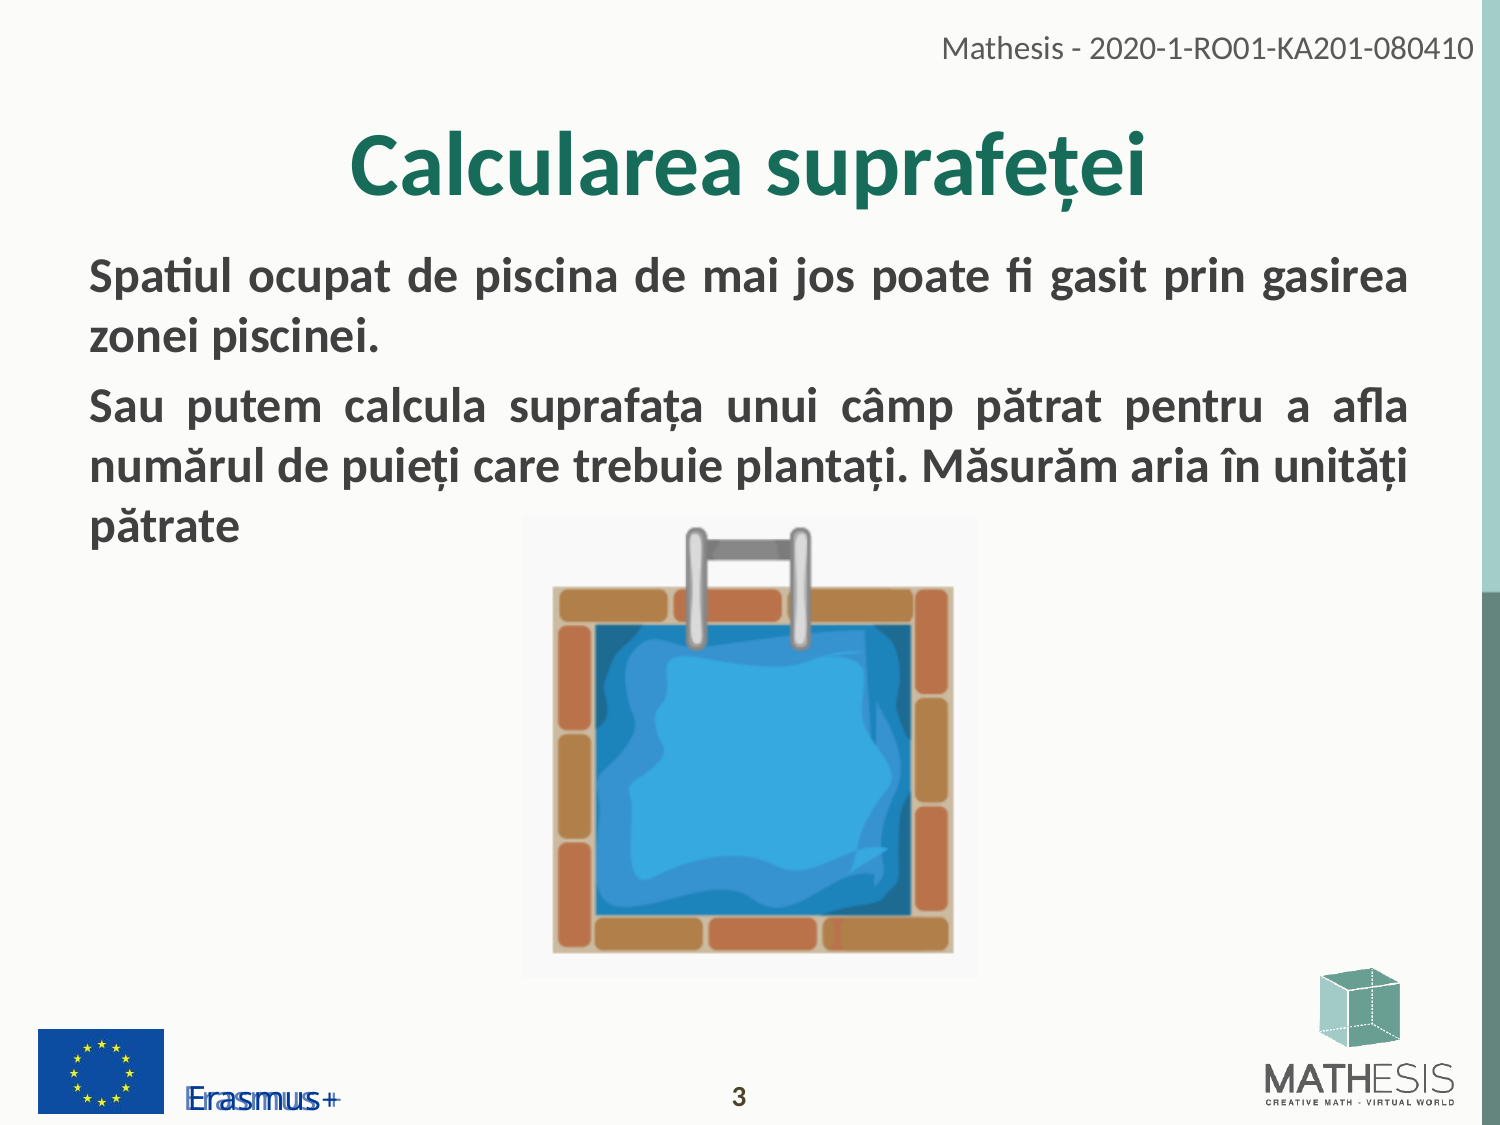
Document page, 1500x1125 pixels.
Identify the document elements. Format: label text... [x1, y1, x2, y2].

picture [523, 514, 977, 978]
title Calcularea suprafeței [75, 96, 1425, 199]
picture [38, 1029, 164, 1114]
list Spatiul ocupat de piscina de mai jos poate fi gasit prin gasirea zonei piscinei. Sau putem calcula suprafața unui câmp pătrat pentru a afla numărul de puieți care trebuie plantați. Măsurăm aria în unități pătrate [75, 235, 1425, 978]
